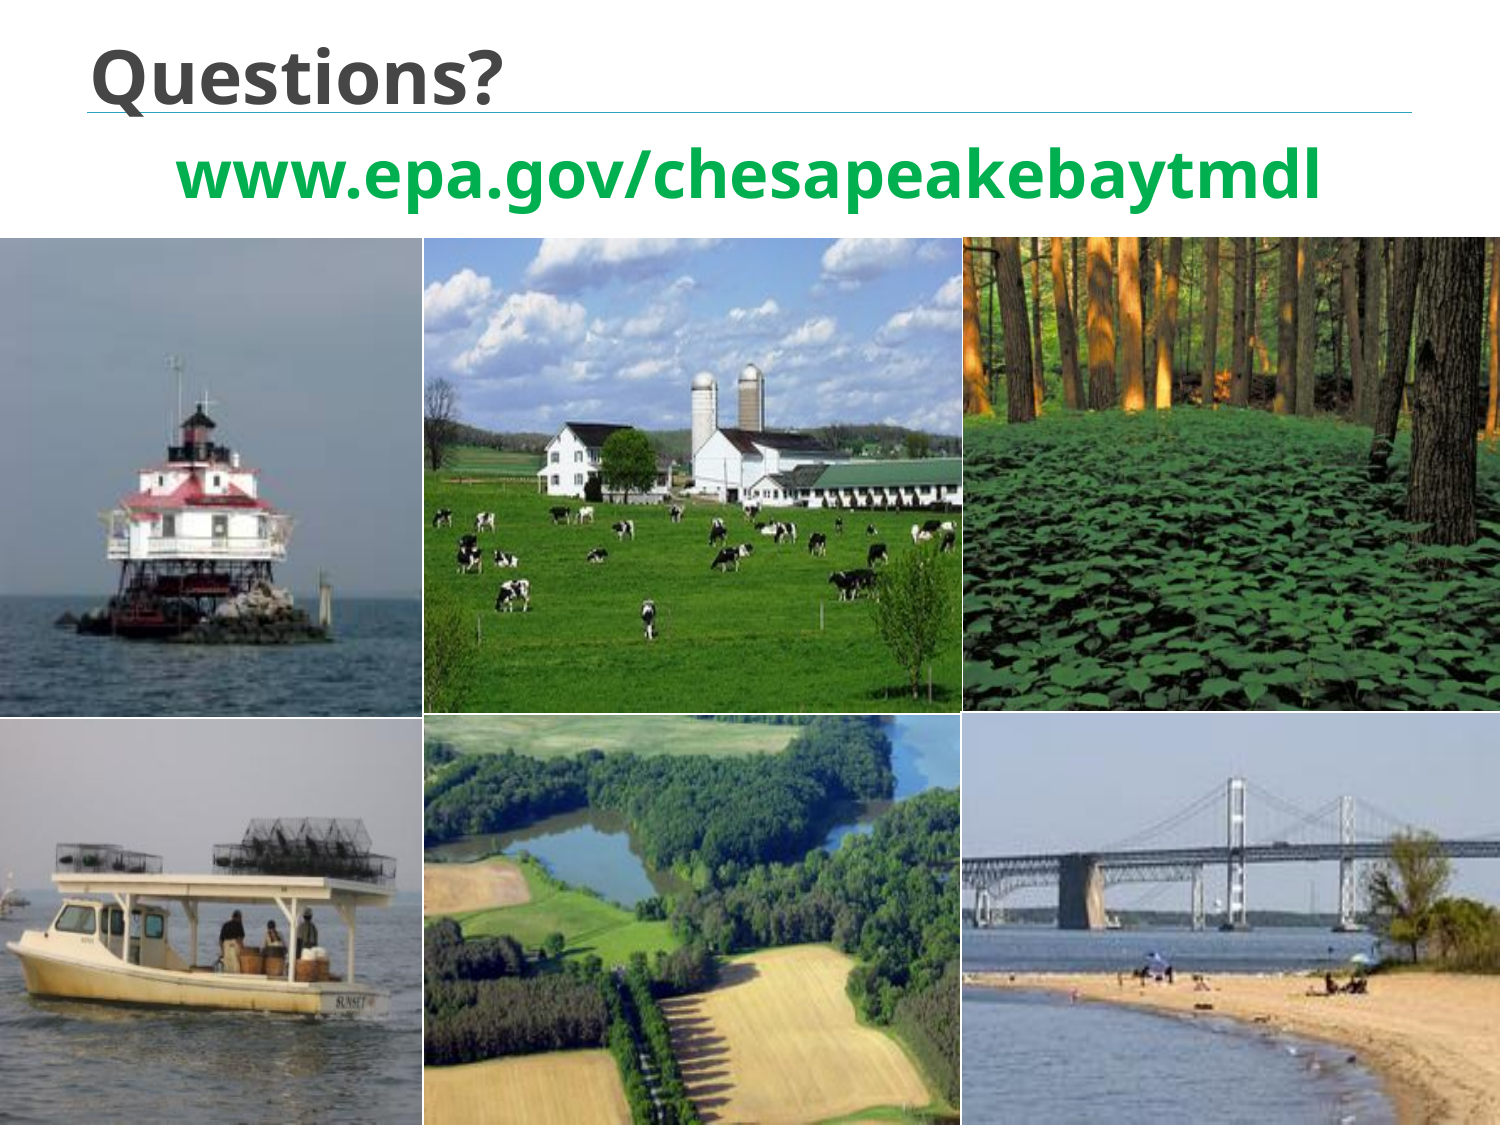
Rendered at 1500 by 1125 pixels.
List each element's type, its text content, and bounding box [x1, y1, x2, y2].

text_box www.epa.gov/chesapeakebaytmdl [0, 124, 1500, 220]
title Questions? [75, 12, 1425, 124]
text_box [0, 237, 1500, 1125]
